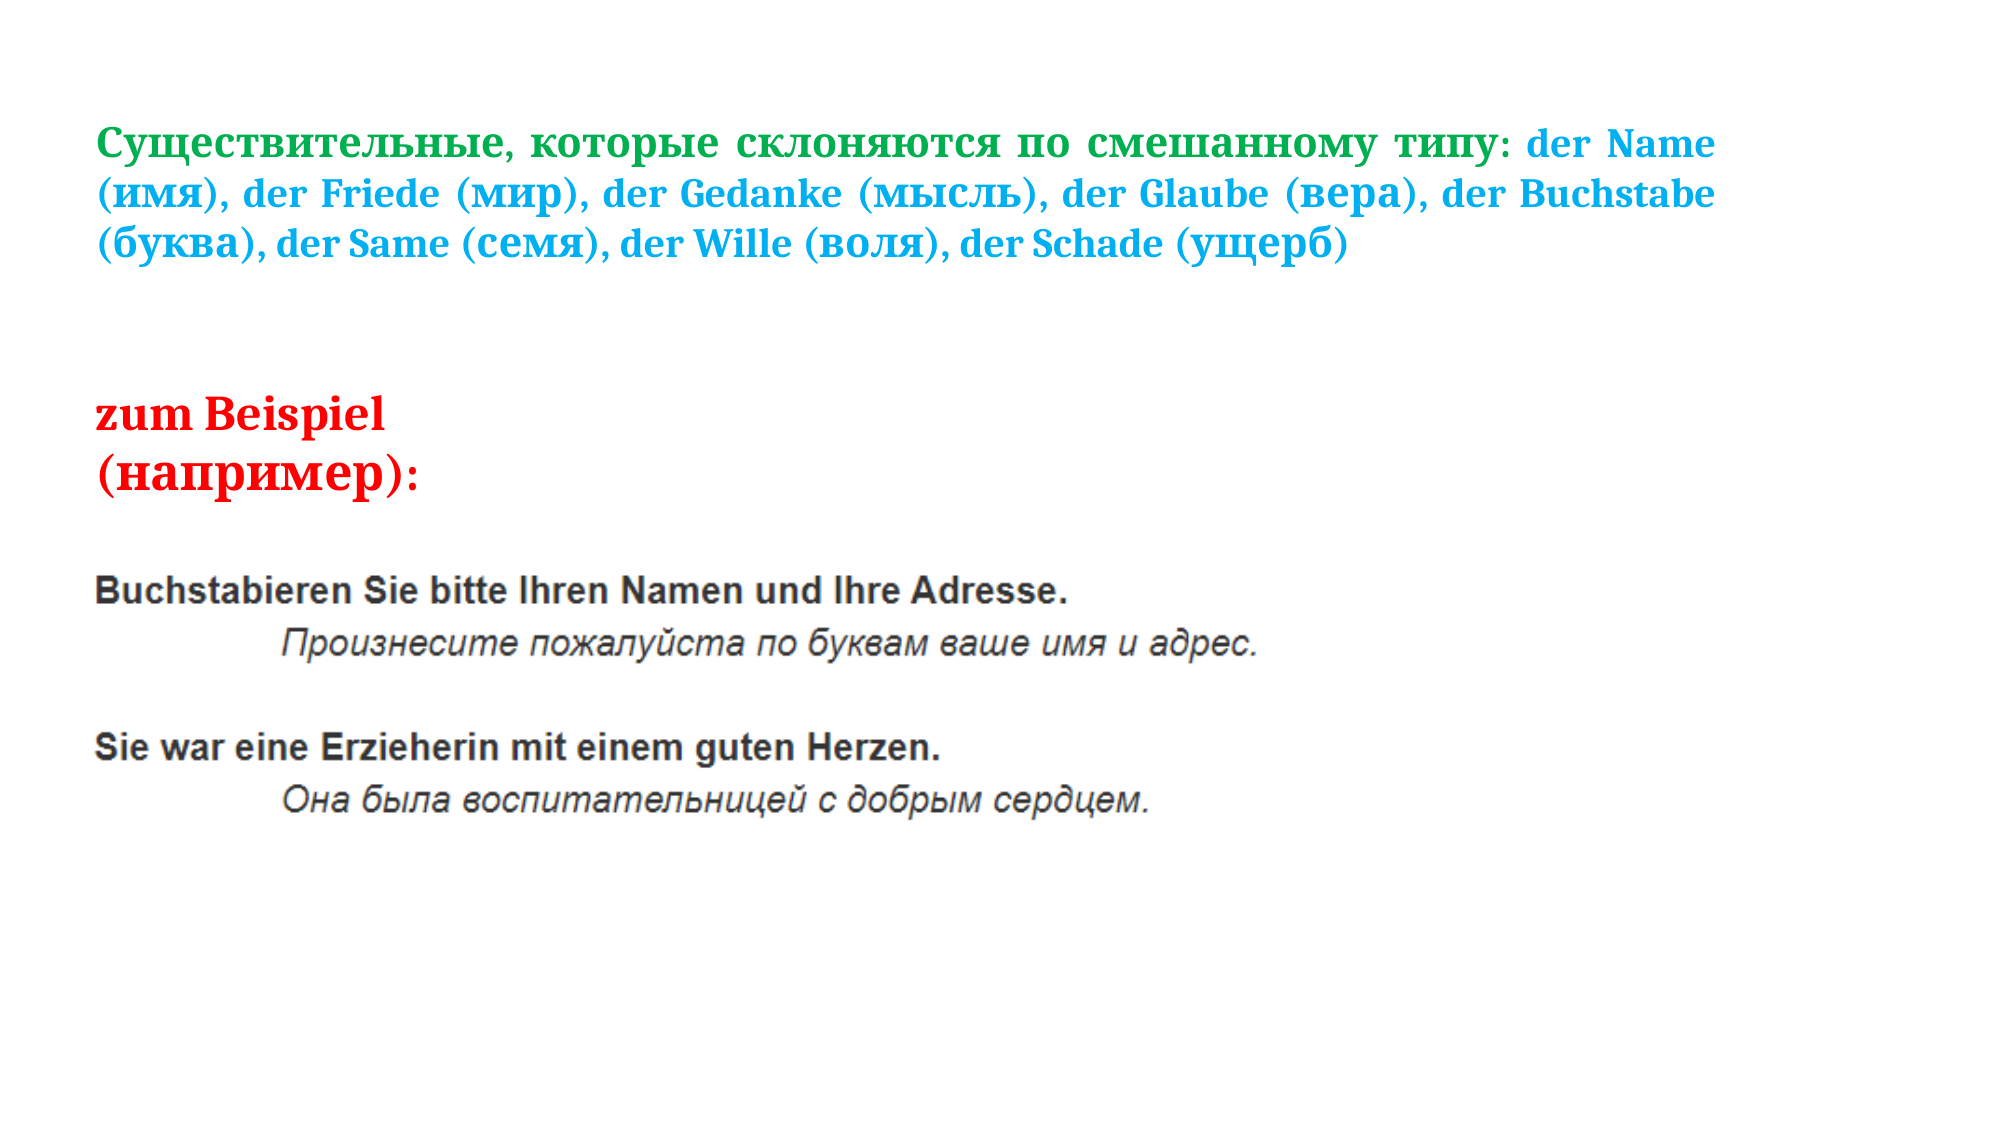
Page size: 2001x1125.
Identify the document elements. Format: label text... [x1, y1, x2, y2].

text_box Существительные, которые склоняются по смешанному типу: der Name (имя), der Friede (мир), der Gedanke (мысль), der Glaube (вера), der Buchstabe (буква), der Same (семя), der Wille (воля), der Schade (ущерб) [80, 108, 1731, 273]
picture [58, 548, 1418, 893]
text_box zum Beispiel (например): [81, 373, 723, 509]
